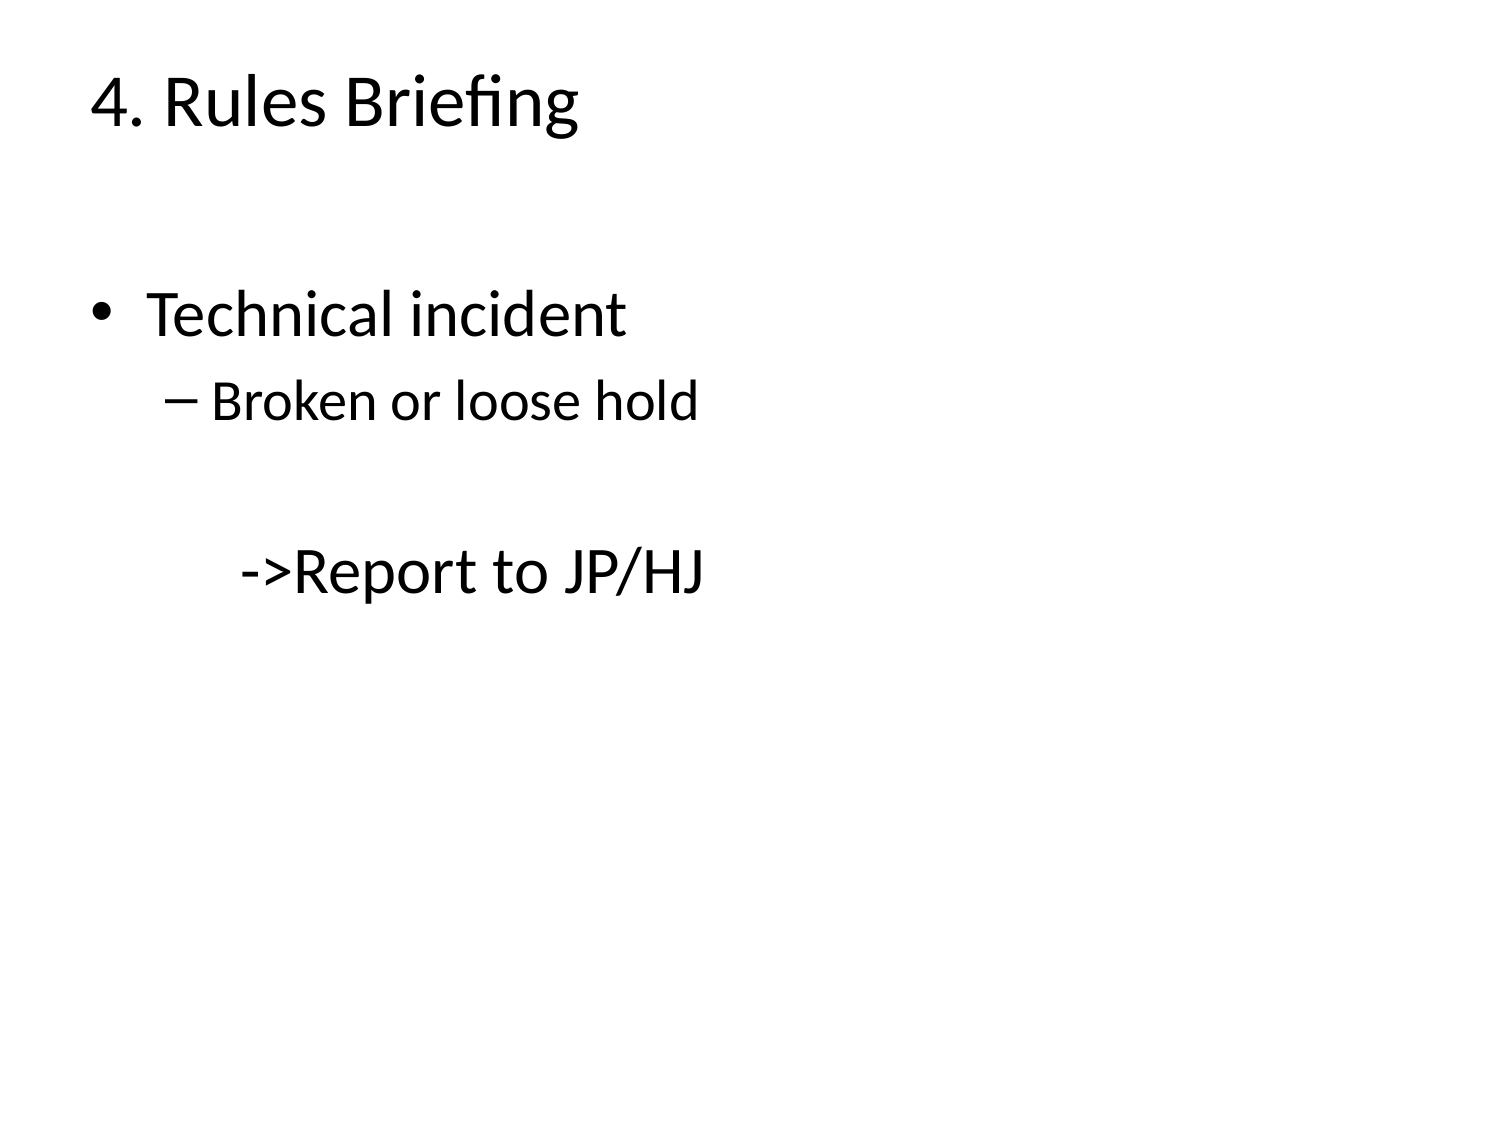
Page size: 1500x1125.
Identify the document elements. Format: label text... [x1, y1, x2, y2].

title 4. Rules Briefing [75, 2, 1425, 191]
list Technical incident Broken or loose hold ->Report to JP/HJ [75, 262, 1425, 1005]
